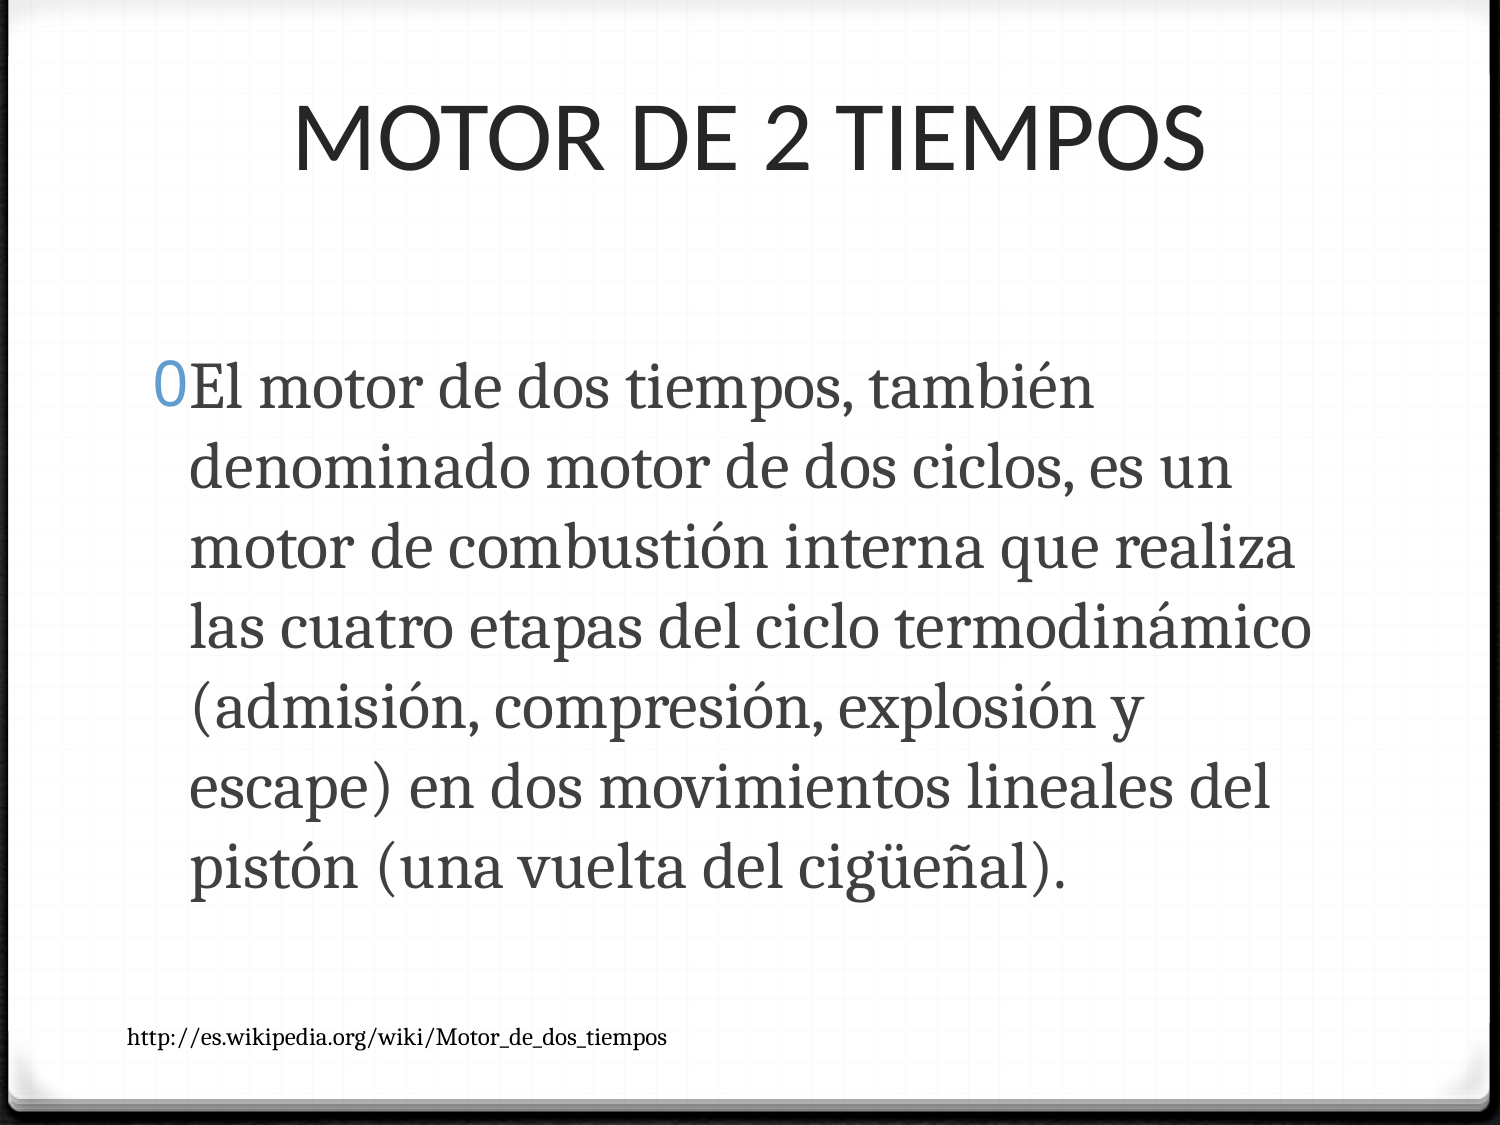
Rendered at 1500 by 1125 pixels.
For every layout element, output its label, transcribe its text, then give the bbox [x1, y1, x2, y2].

title MOTOR DE 2 TIEMPOS [90, 71, 1410, 309]
picture [0, 0, 1500, 1125]
list El motor de dos tiempos, también denominado motor de dos ciclos, es un motor de combustión interna que realiza las cuatro etapas del ciclo termodinámico (admisión, compresión, explosión y escape) en dos movimientos lineales del pistón (una vuelta del cigüeñal). [137, 334, 1363, 983]
text_box http://es.wikipedia.org/wiki/Motor_de_dos_tiempos [112, 1013, 1069, 1058]
